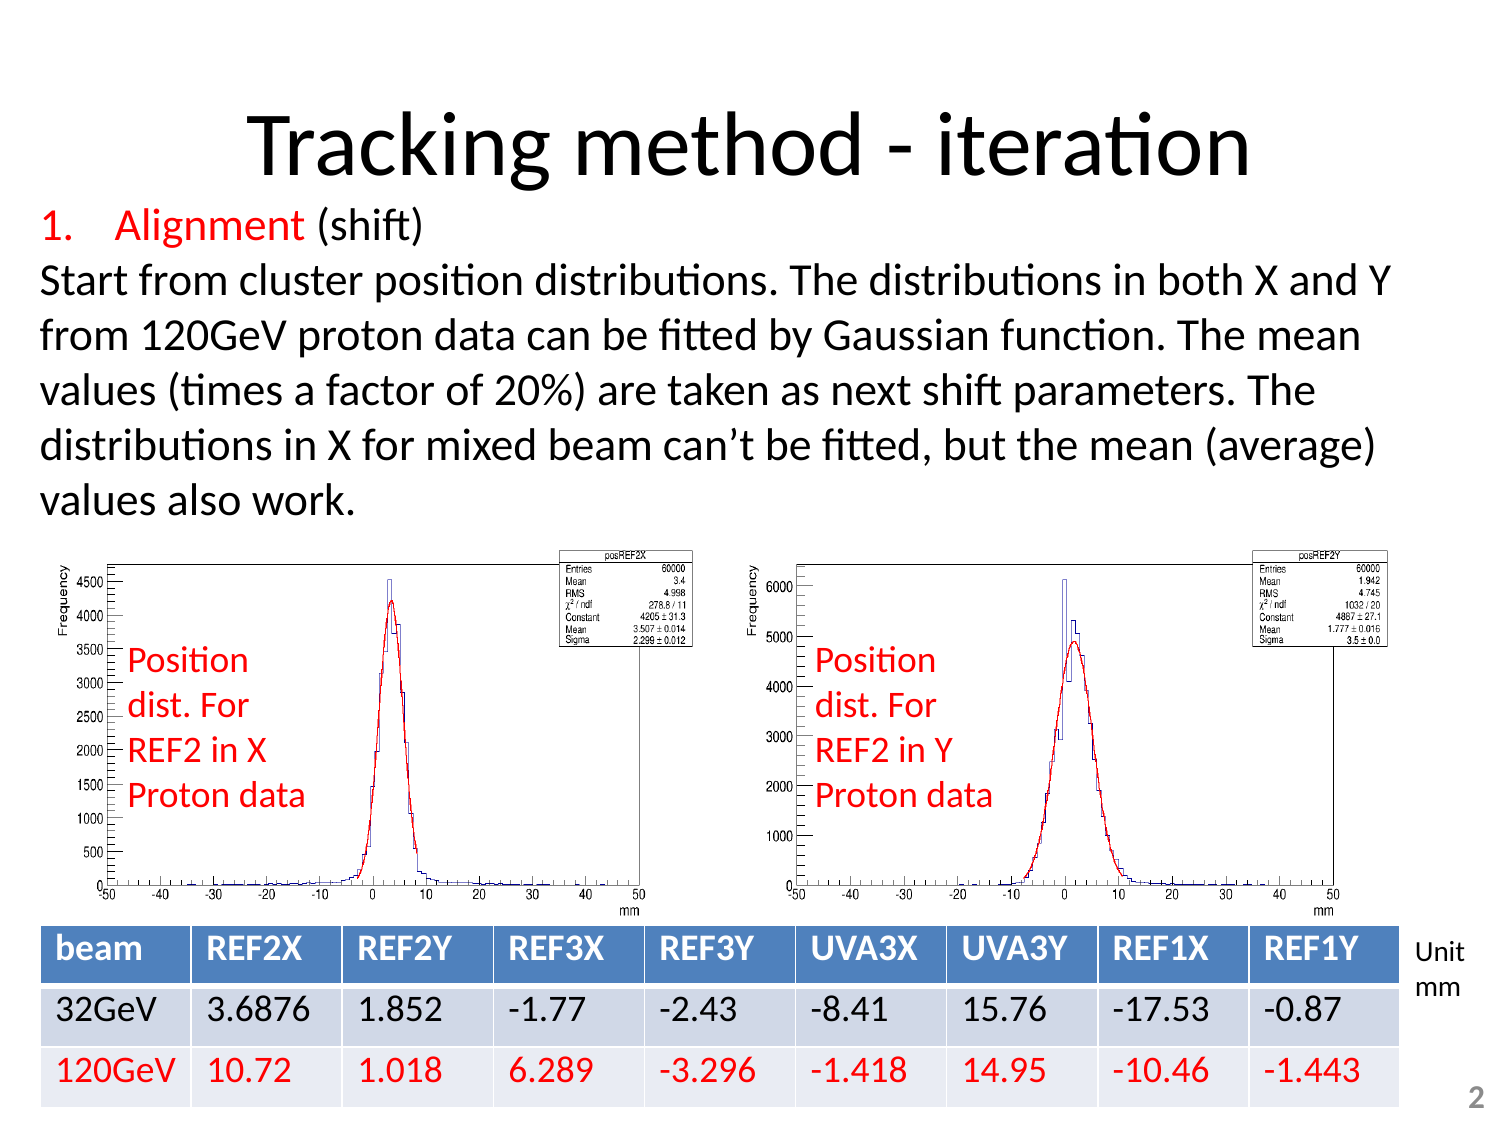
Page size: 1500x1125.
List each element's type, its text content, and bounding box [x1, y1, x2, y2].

text_box Alignment (shift) Start from cluster position distributions. The distributions in both X and Y from 120GeV proton data can be fitted by Gaussian function. The mean values (times a factor of 20%) are taken as next shift parameters. The distributions in X for mixed beam can’t be fitted, but the mean (average) values also work. [24, 187, 1463, 533]
table_cell -1.443 [1250, 1048, 1399, 1065]
table_header REF1Y [1250, 934, 1399, 983]
title Tracking method - iteration [75, 45, 1425, 187]
table_cell 6.289 [494, 1048, 644, 1107]
table_cell -17.53 [1099, 989, 1248, 1046]
table_cell 32GeV [41, 989, 190, 1046]
table_cell 10.72 [192, 1048, 341, 1107]
table_cell -0.87 [1250, 989, 1399, 1046]
text_box Unit mm [1400, 924, 1500, 1010]
table_header beam [41, 934, 190, 983]
table_cell -1.77 [494, 989, 644, 1046]
table_cell -1.418 [796, 1048, 946, 1107]
table_cell 1.018 [343, 1048, 493, 1107]
table_header REF2Y [343, 934, 493, 983]
table_header UVA3X [796, 934, 946, 983]
slide_number 2 [1149, 1065, 1500, 1125]
table_cell -3.296 [645, 1048, 795, 1107]
table_cell 3.6876 [192, 989, 341, 1046]
table_cell 1.852 [343, 989, 493, 1046]
table_cell 14.95 [947, 1048, 1097, 1107]
picture [39, 524, 705, 926]
table_cell -2.43 [645, 989, 795, 1046]
table_cell -10.46 [1099, 1048, 1248, 1107]
table_header REF2X [192, 934, 341, 983]
table_header REF3Y [645, 926, 795, 983]
table_cell -8.41 [796, 989, 946, 1046]
table_cell 15.76 [947, 989, 1097, 1046]
picture [729, 524, 1401, 926]
table_header UVA3Y [947, 934, 1097, 983]
table_header REF1X [1099, 934, 1248, 983]
table_cell 120GeV [41, 1048, 190, 1107]
table_header REF3X [494, 934, 644, 983]
